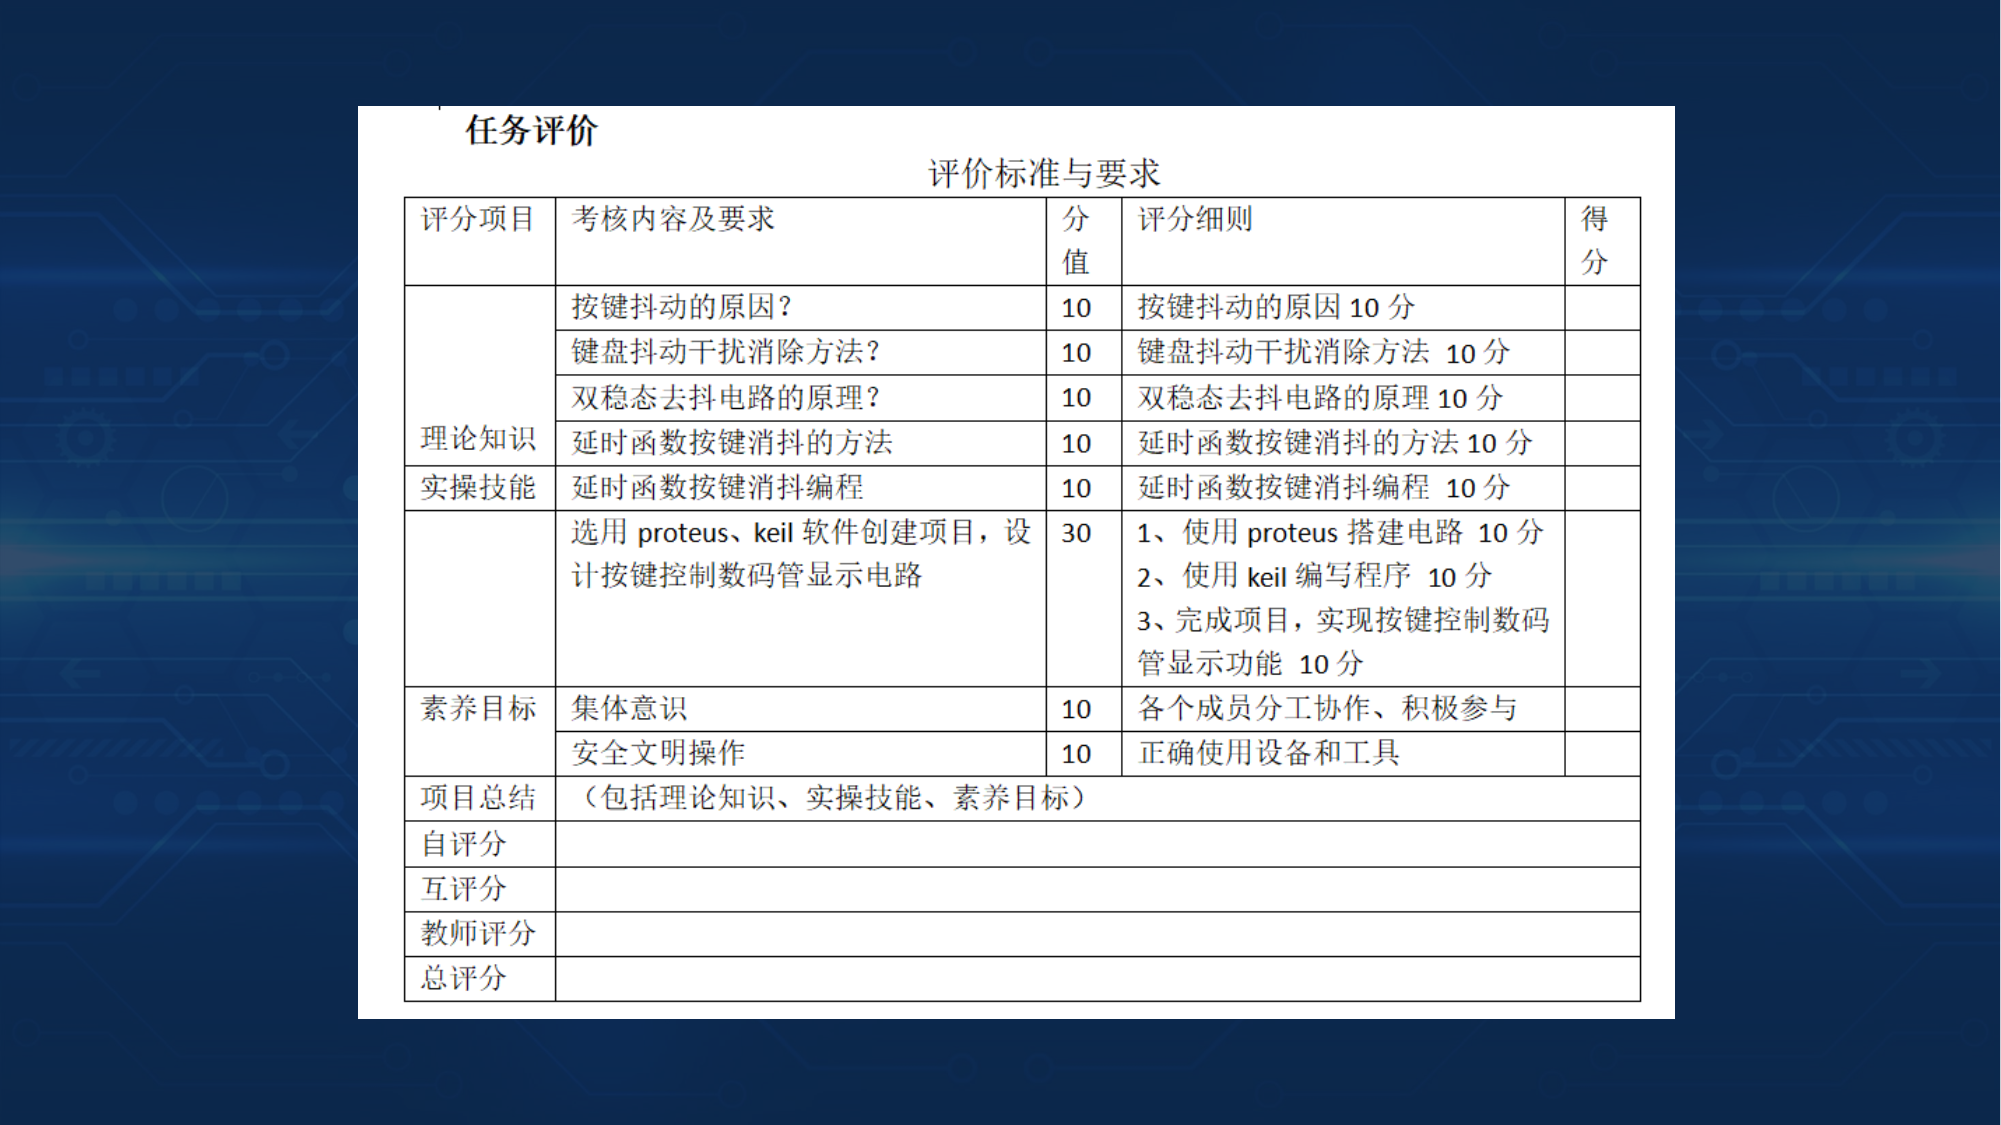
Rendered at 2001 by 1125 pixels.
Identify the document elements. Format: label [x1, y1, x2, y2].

picture [357, 105, 1676, 1020]
